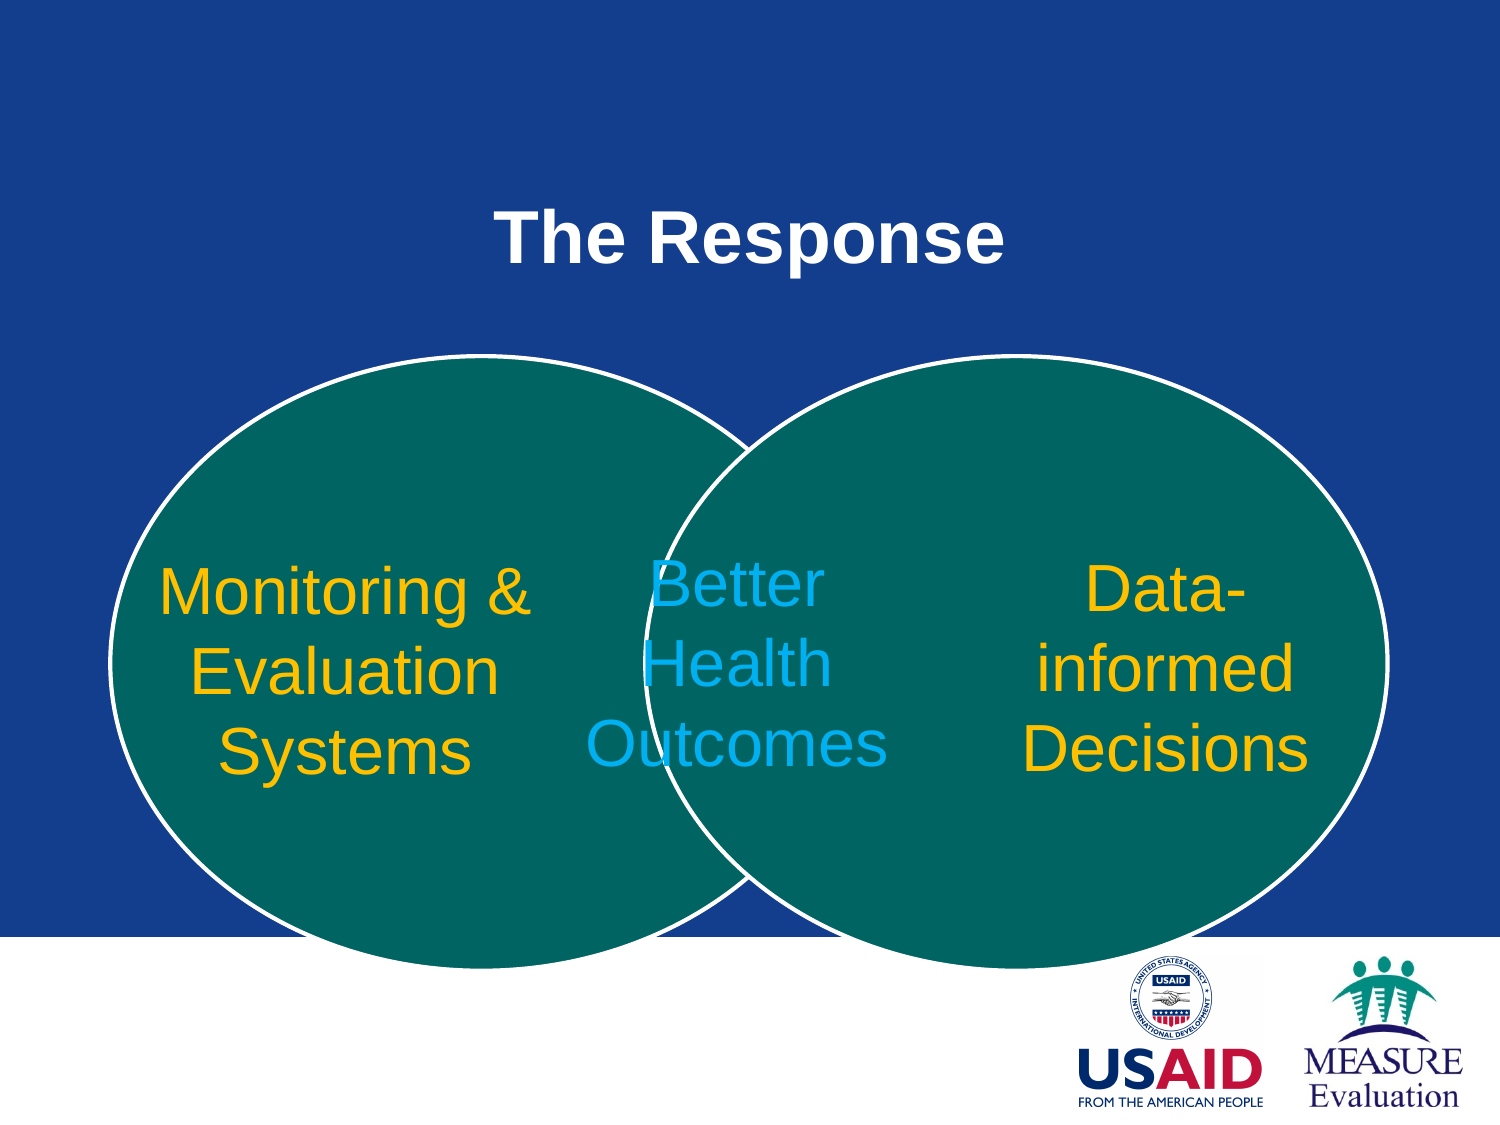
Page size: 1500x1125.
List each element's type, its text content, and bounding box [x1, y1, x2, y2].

title The Response [75, 103, 1426, 364]
picture [1079, 971, 1263, 1107]
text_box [79, 352, 1418, 971]
picture [1304, 956, 1463, 1107]
